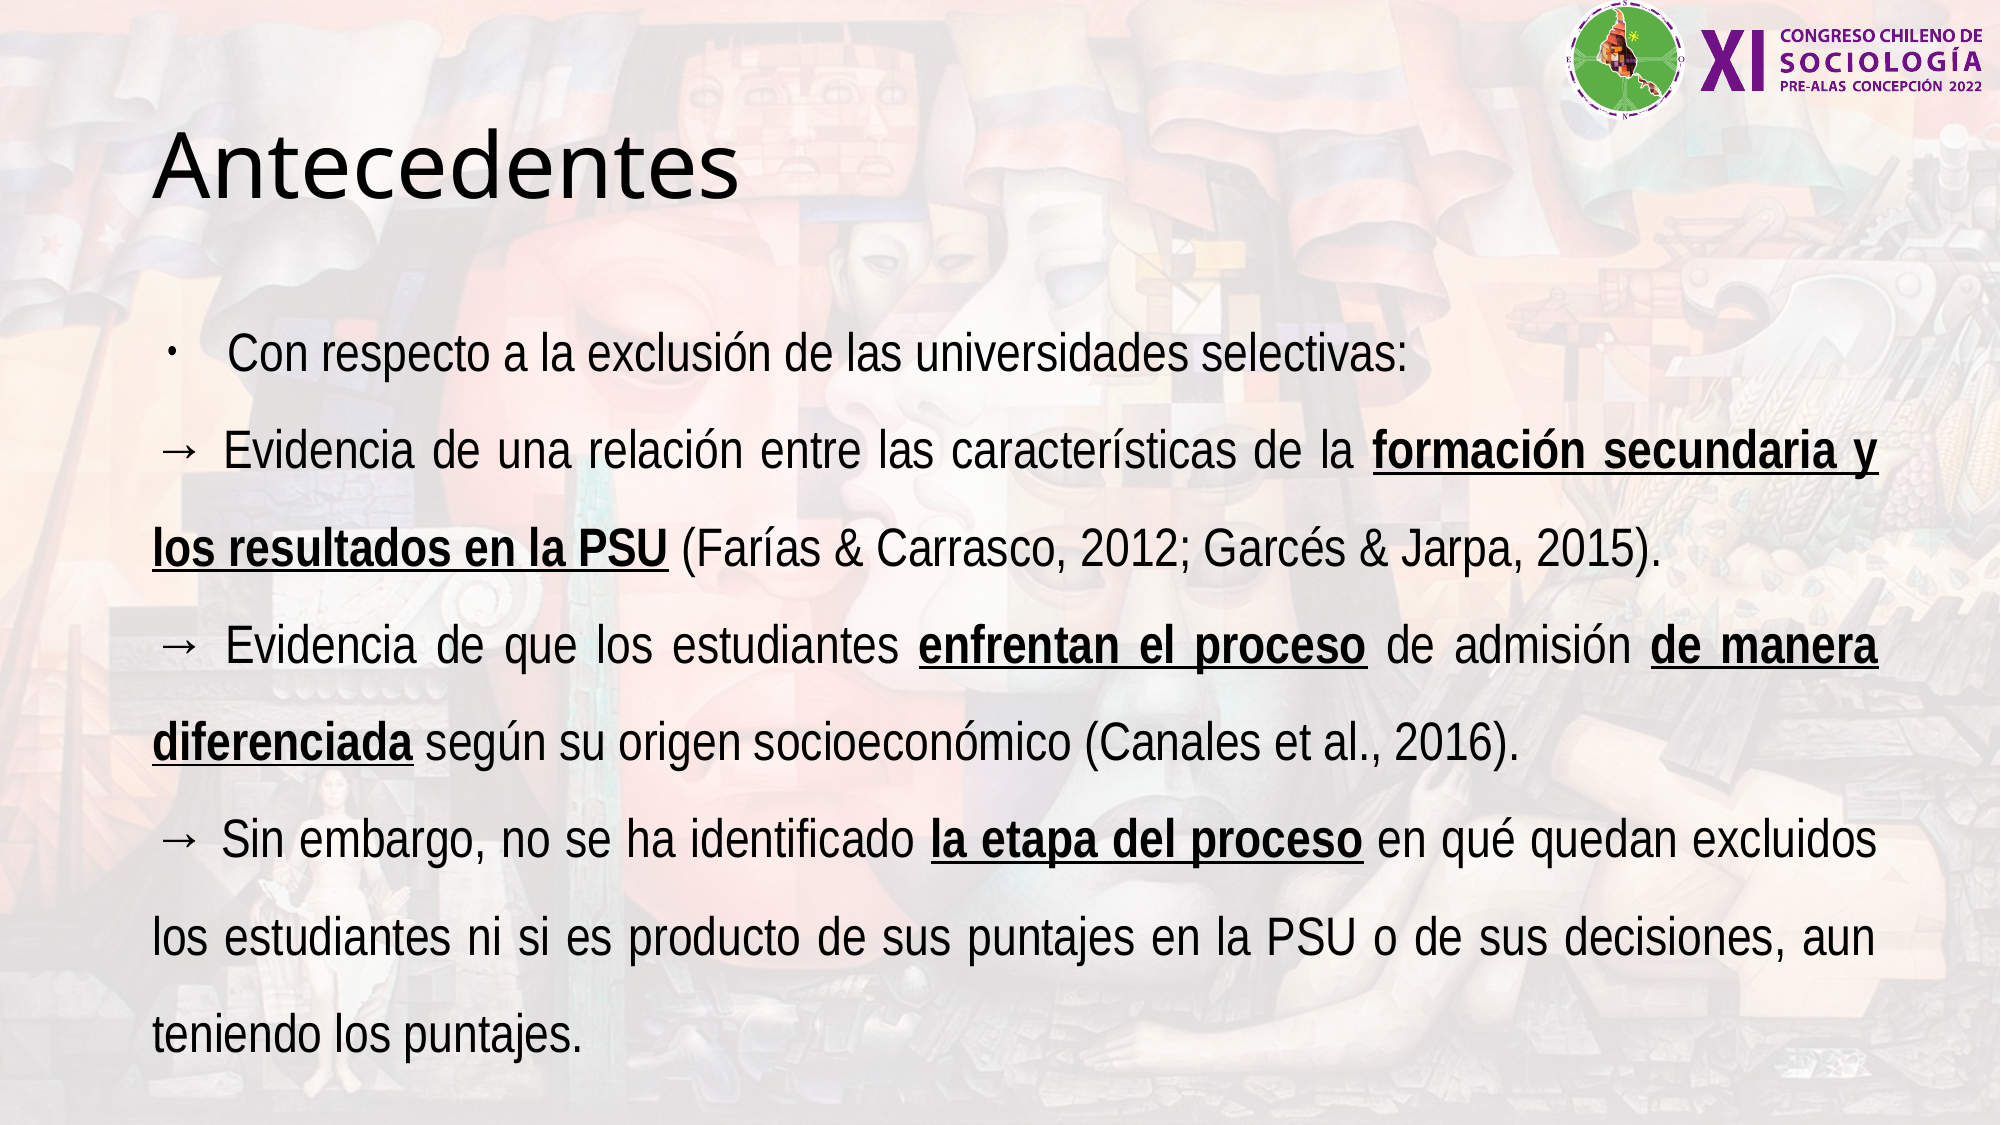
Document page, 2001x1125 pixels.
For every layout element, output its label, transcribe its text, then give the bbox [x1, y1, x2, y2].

title Antecedentes [137, 59, 1863, 277]
list Con respecto a la exclusión de las universidades selectivas: → Evidencia de una relación entre las características de la formación secundaria y los resultados en la PSU (Farías & Carrasco, 2012; Garcés & Jarpa, 2015). → Evidencia de que los estudiantes enfrentan el proceso de admisión de manera diferenciada según su origen socioeconómico (Canales et al., 2016). → Sin embargo, no se ha identificado la etapa del proceso en qué quedan excluidos los estudiantes ni si es producto de sus puntajes en la PSU o de sus decisiones, aun teniendo los puntajes. [137, 277, 1894, 1082]
picture [1565, 0, 1982, 121]
